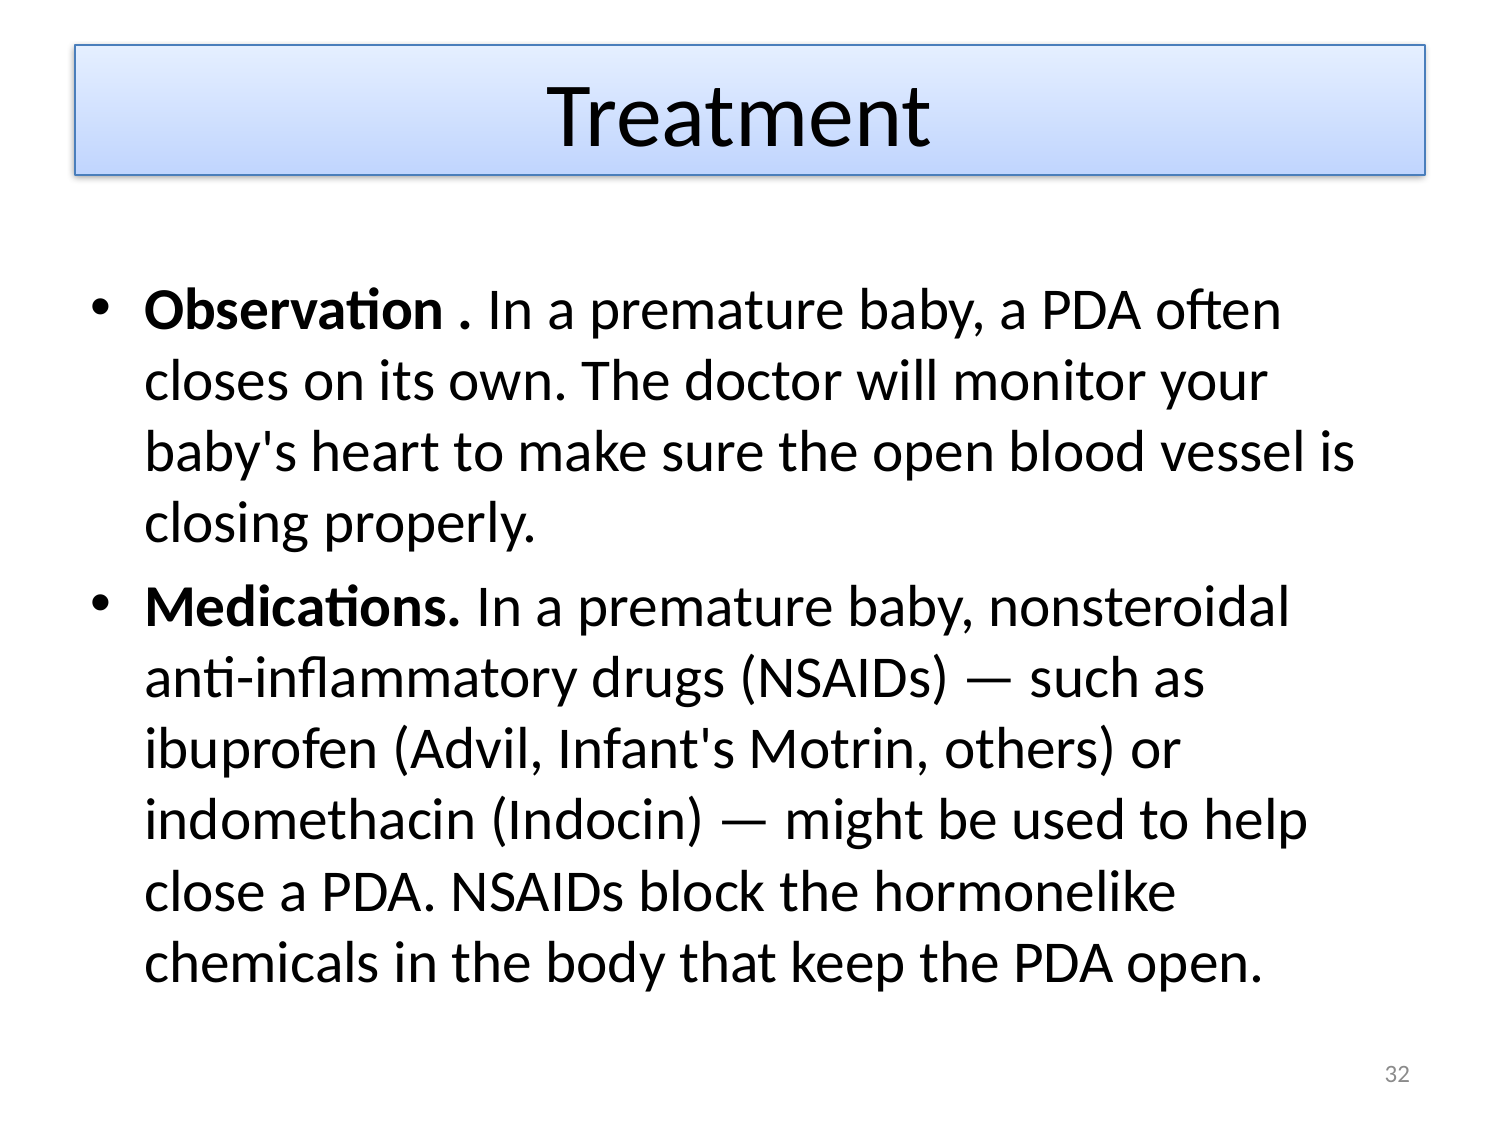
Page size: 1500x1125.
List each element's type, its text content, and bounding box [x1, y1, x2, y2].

title Treatment [74, 44, 1426, 176]
list Observation . In a premature baby, a PDA often closes on its own. The doctor will monitor your baby's heart to make sure the open blood vessel is closing properly. Medications. In a premature baby, nonsteroidal anti-inflammatory drugs (NSAIDs) — such as ibuprofen (Advil, Infant's Motrin, others) or indomethacin (Indocin) — might be used to help close a PDA. NSAIDs block the hormonelike chemicals in the body that keep the PDA open. [75, 262, 1425, 1005]
slide_number 32 [1074, 1042, 1425, 1103]
